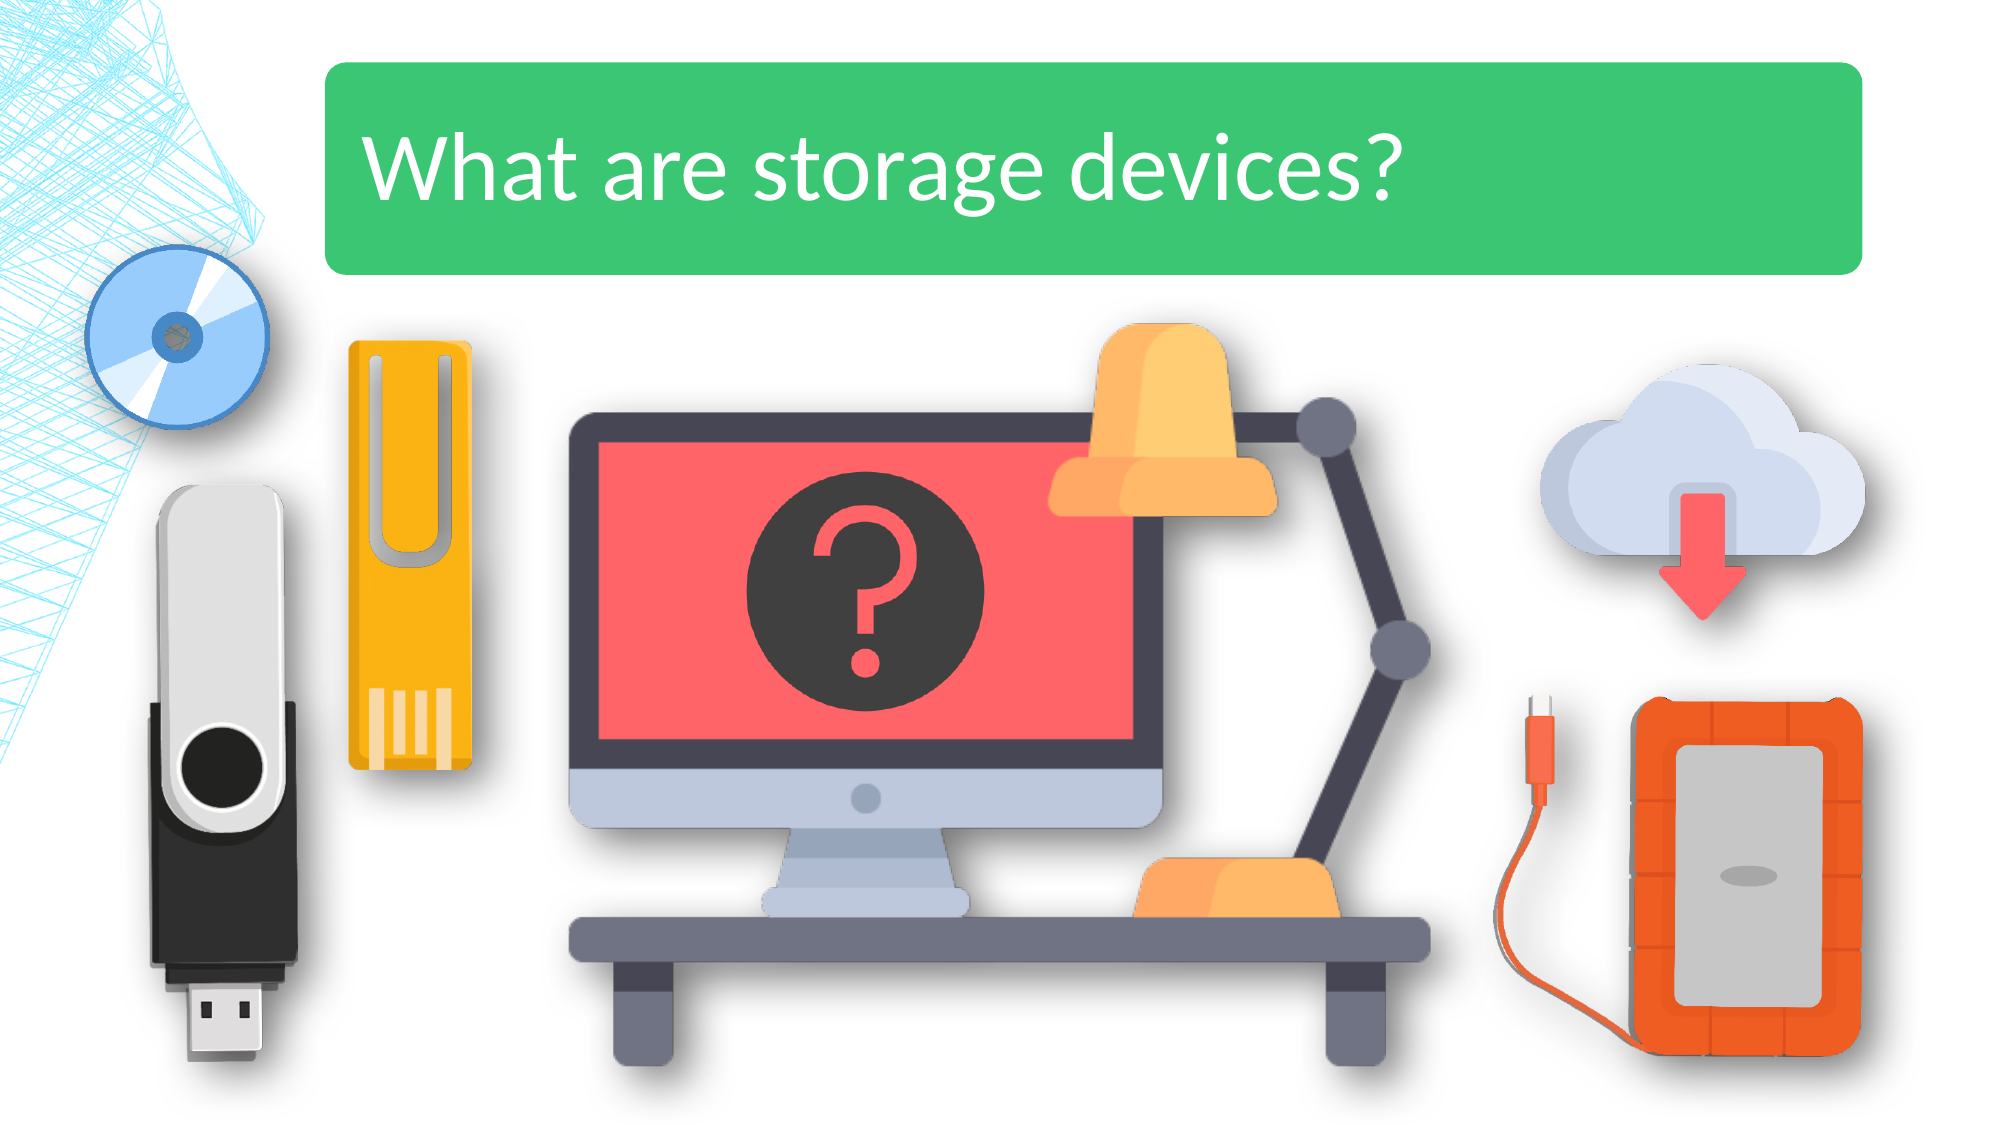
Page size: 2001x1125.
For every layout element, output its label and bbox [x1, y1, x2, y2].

picture [0, 0, 2001, 1125]
text_box [324, 62, 1863, 275]
